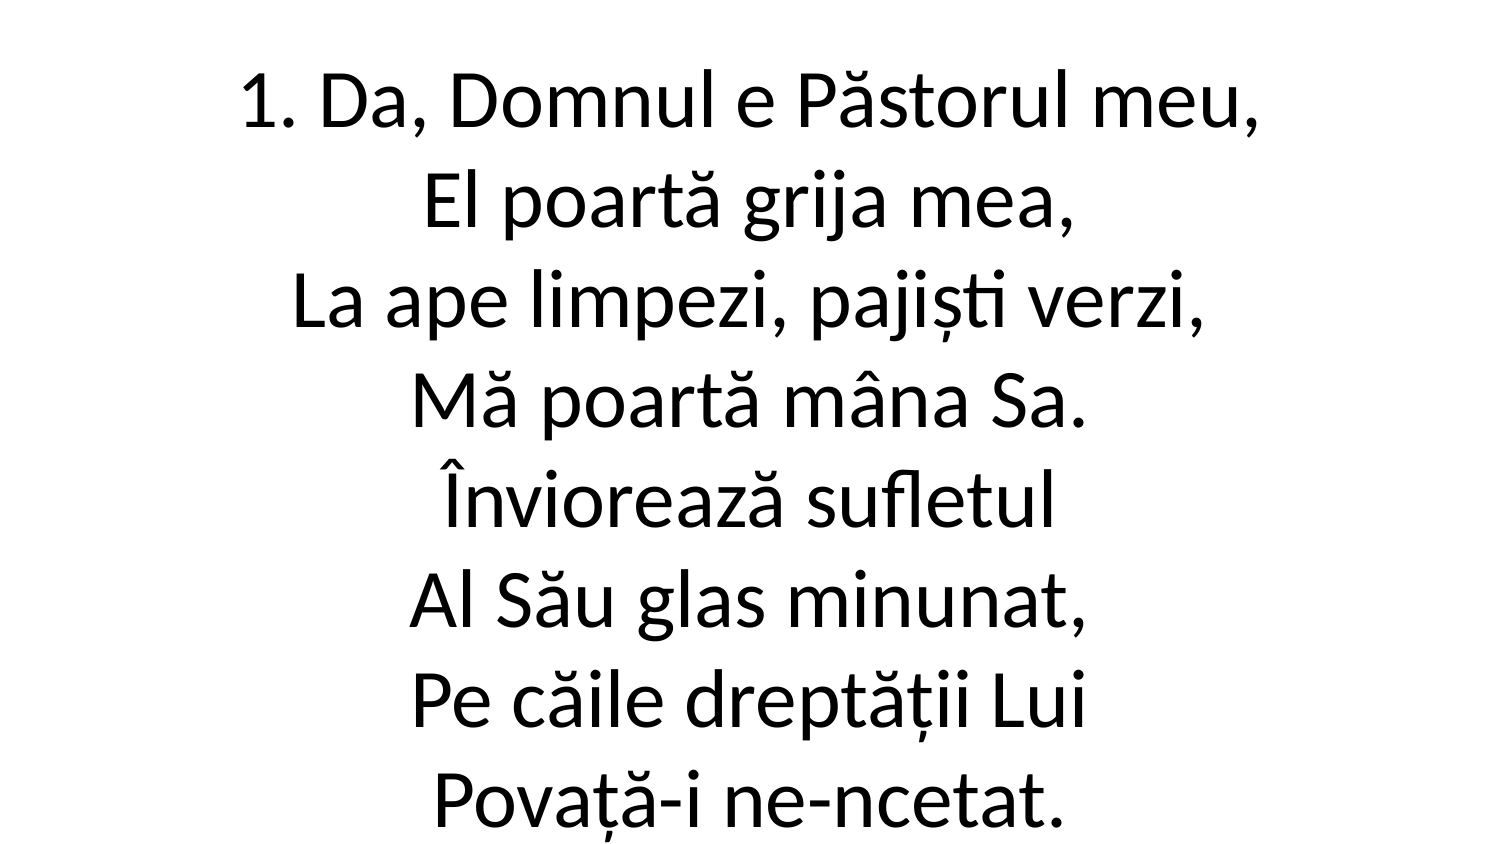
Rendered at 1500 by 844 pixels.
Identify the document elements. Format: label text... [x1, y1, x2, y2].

text_box 1. Da, Domnul e Păstorul meu, El poartă grija mea, La ape limpezi, pajiști verzi, Mă poartă mâna Sa. Înviorează sufletul Al Său glas minunat, Pe căile dreptății Lui Povață-i ne-ncetat. [221, 0, 1279, 844]
